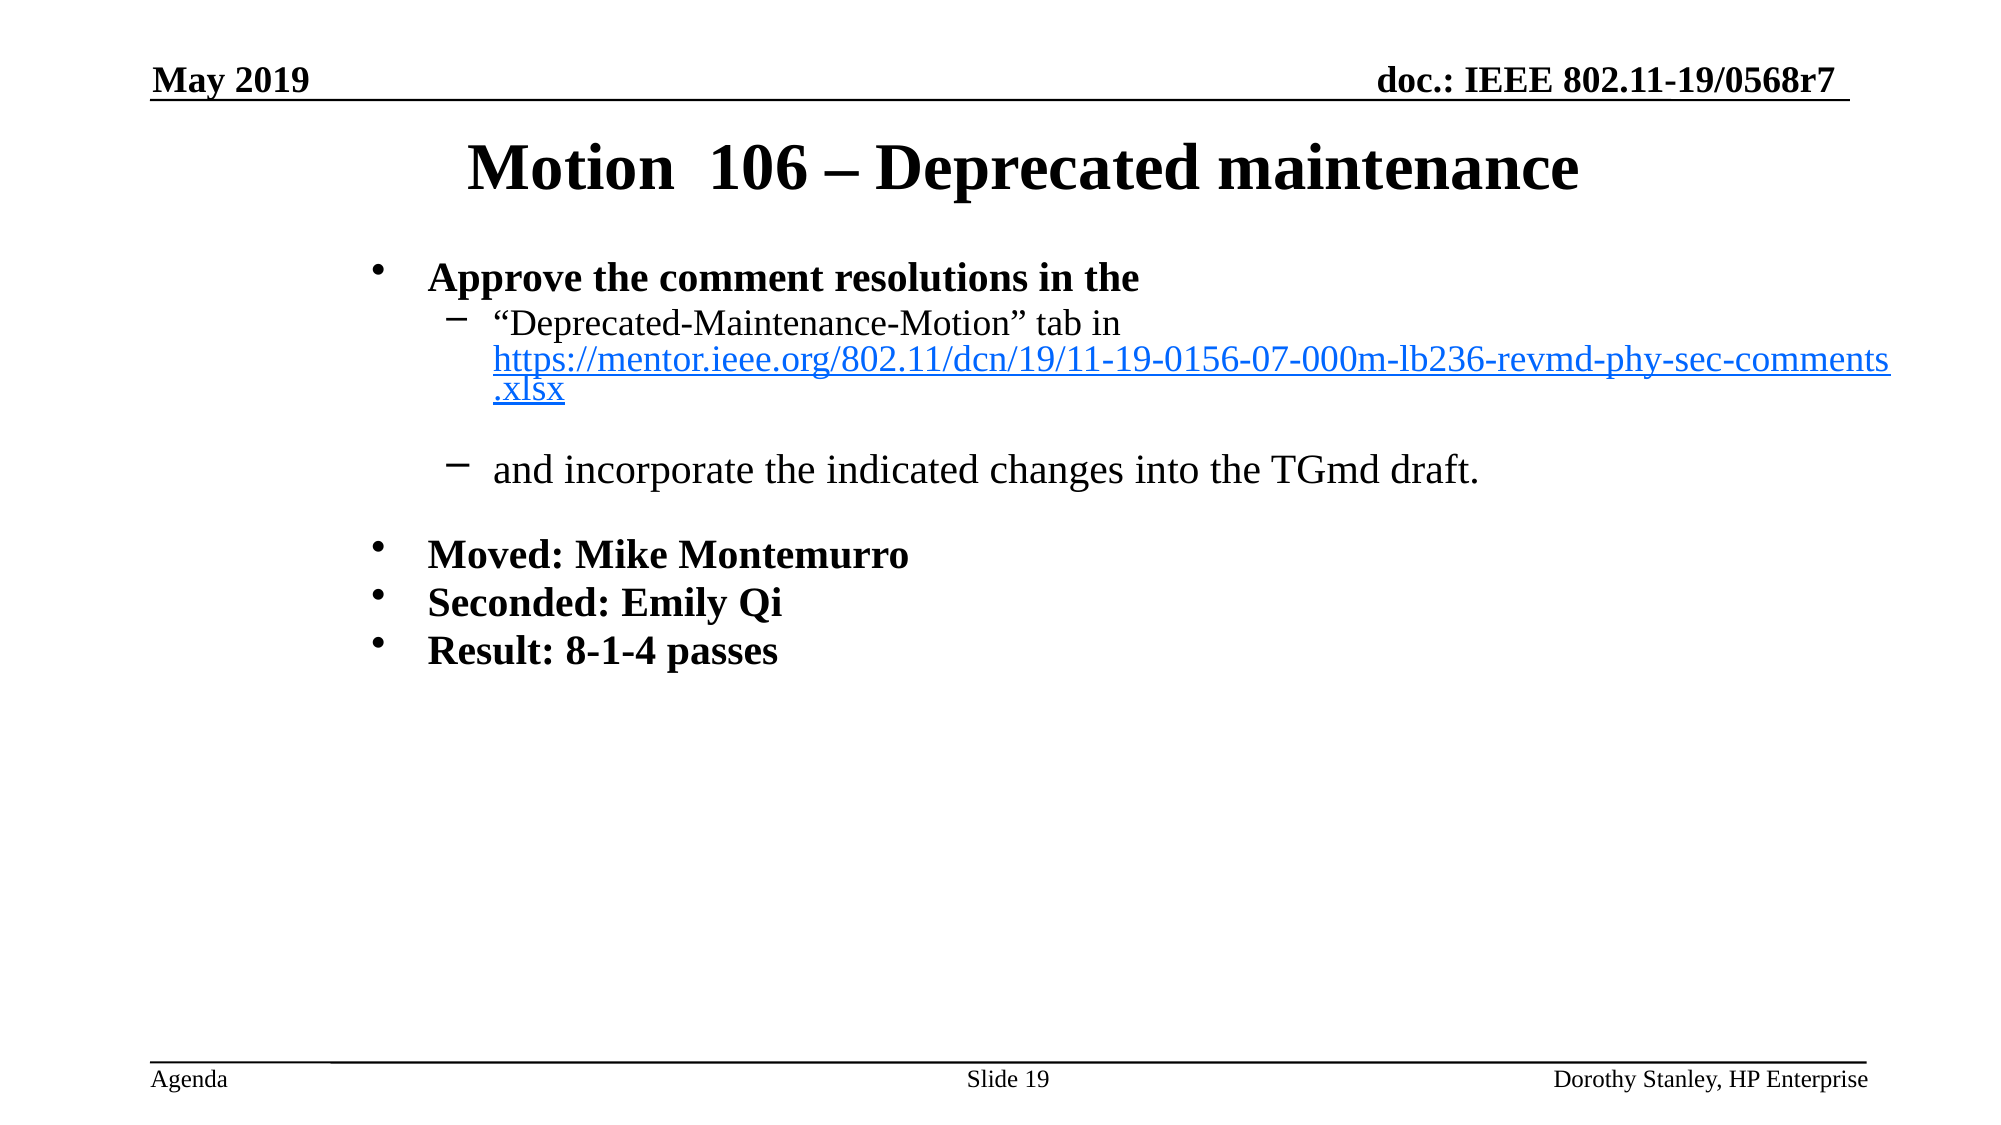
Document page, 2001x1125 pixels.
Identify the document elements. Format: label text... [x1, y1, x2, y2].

slide_number Slide 19 [966, 1062, 1051, 1093]
title Motion 106 – Deprecated maintenance [200, 75, 1850, 250]
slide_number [152, 54, 567, 100]
list Approve the comment resolutions in the “Deprecated-Maintenance-Motion” tab in https://mentor.ieee.org/802.11/dcn/19/11-19-0156-07-000m-lb236-revmd-phy-sec-comments.xlsx and incorporate the indicated changes into the TGmd draft. Moved: Mike Montemurro Seconded: Emily Qi Result: 8-1-4 passes [356, 251, 1911, 1002]
footer Dorothy Stanley, HP Enterprise [1549, 1062, 1869, 1093]
